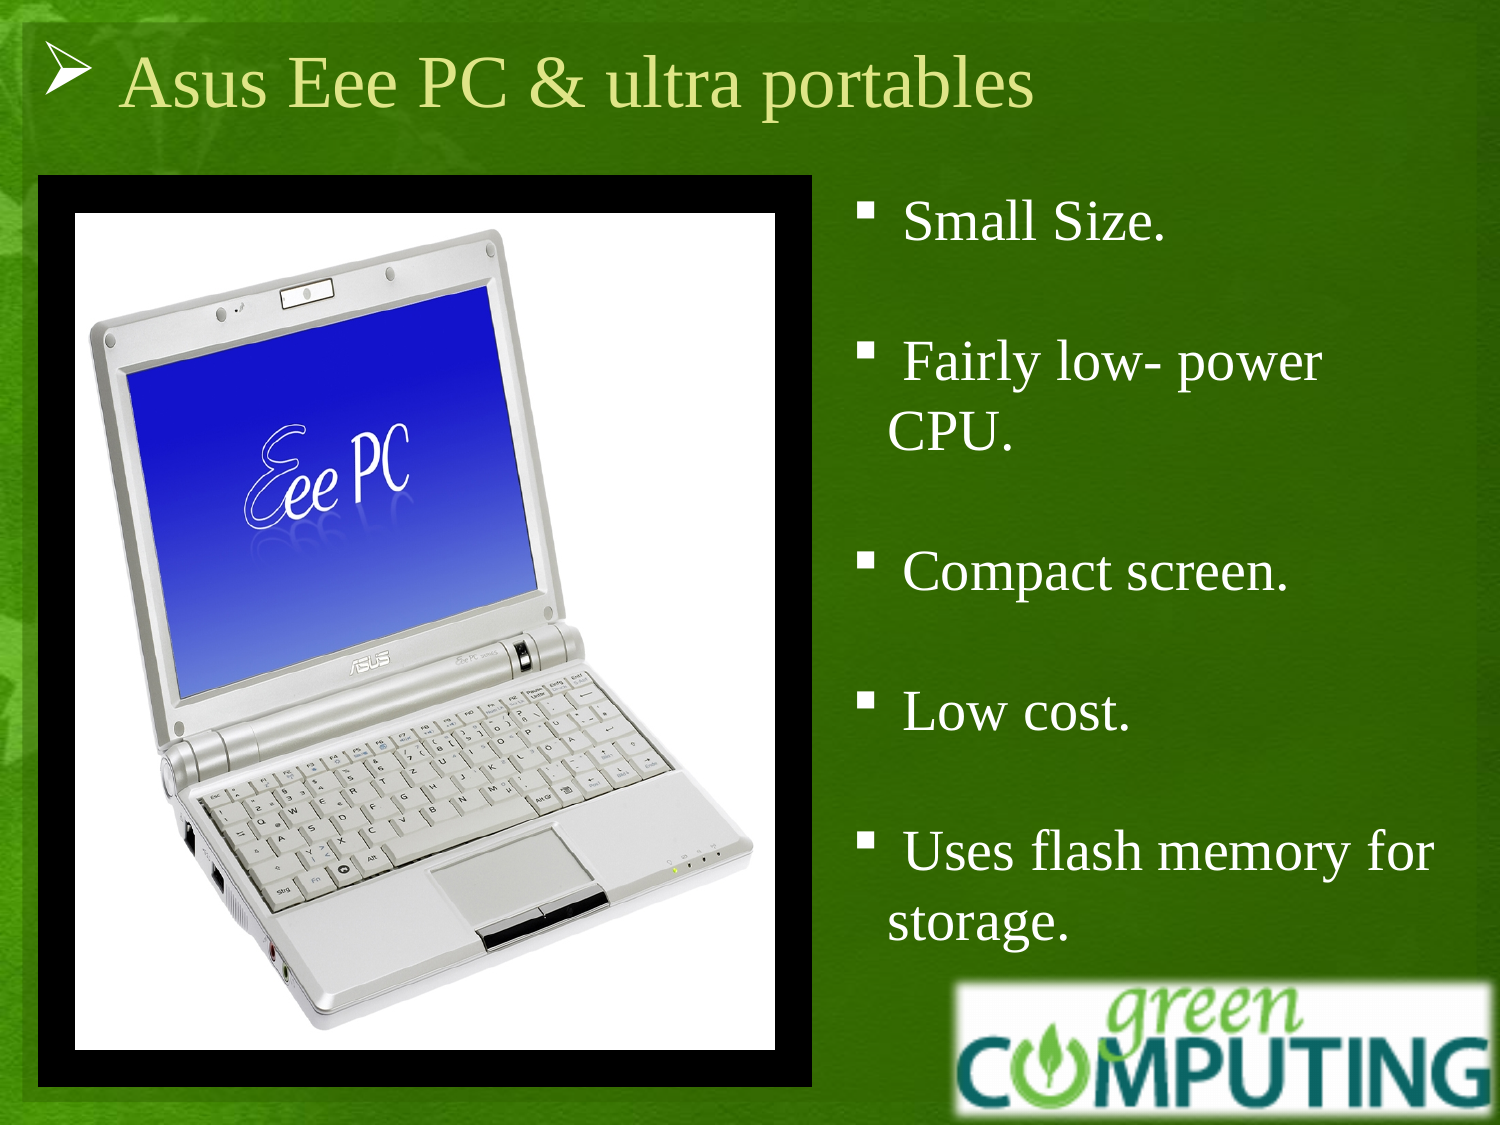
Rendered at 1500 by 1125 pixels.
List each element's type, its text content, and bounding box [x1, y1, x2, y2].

text_box Small Size. Fairly low- power CPU. Compact screen. Low cost. Uses flash memory for storage. [837, 174, 1475, 960]
picture [0, 0, 1500, 1125]
text_box Asus Eee PC & ultra portables [24, 24, 1088, 130]
